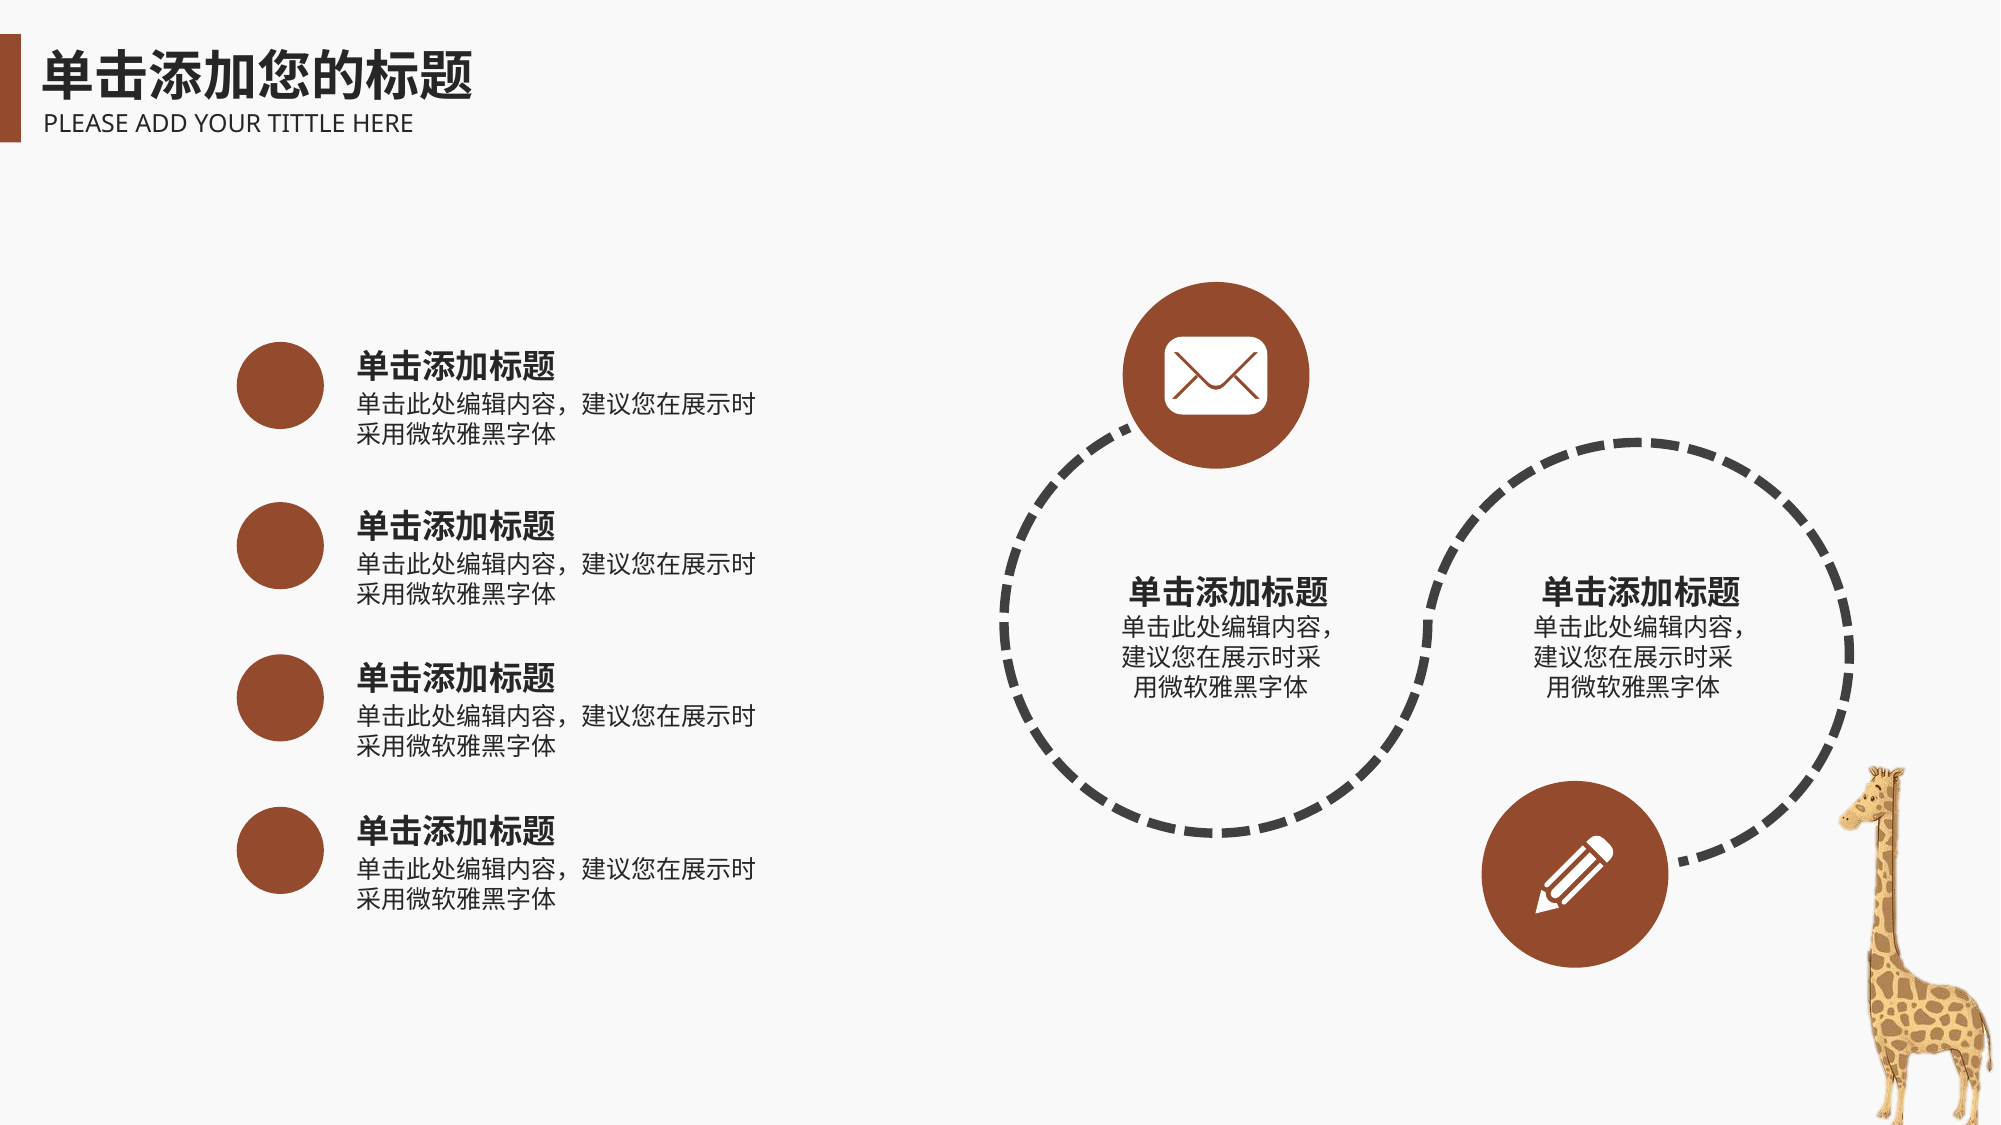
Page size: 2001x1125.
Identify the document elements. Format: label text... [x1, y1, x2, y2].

text_box [236, 502, 324, 590]
text_box 单击此处编辑内容，建议您在展示时采用微软雅黑字体 [356, 374, 782, 463]
text_box [1550, 852, 1597, 899]
text_box 单击添加标题 [1521, 563, 1761, 619]
picture [1813, 735, 2001, 1125]
text_box [1561, 862, 1604, 905]
text_box 单击此处编辑内容，建议您在展示时采用微软雅黑字体 [1528, 615, 1754, 698]
text_box 单击此处编辑内容，建议您在展示时采用微软雅黑字体 [356, 534, 782, 623]
text_box [236, 341, 324, 430]
text_box [1480, 779, 1670, 969]
text_box 单击添加标题 [341, 341, 689, 388]
text_box [1544, 845, 1587, 888]
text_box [25, 34, 516, 146]
text_box 单击添加标题 [1108, 563, 1349, 619]
text_box [1163, 335, 1269, 416]
text_box [1003, 427, 1429, 834]
text_box [1429, 441, 1850, 863]
text_box [1586, 835, 1614, 863]
text_box 单击此处编辑内容，建议您在展示时采用微软雅黑字体 [356, 839, 782, 928]
text_box 单击此处编辑内容，建议您在展示时采用微软雅黑字体 [1116, 615, 1342, 698]
text_box 单击此处编辑内容，建议您在展示时采用微软雅黑字体 [356, 686, 782, 775]
text_box 单击添加标题 [341, 806, 689, 853]
text_box [1121, 280, 1311, 470]
text_box [236, 806, 324, 894]
text_box [236, 654, 324, 742]
text_box 单击添加标题 [341, 654, 689, 701]
text_box [1535, 889, 1560, 914]
text_box 单击添加标题 [341, 502, 689, 549]
